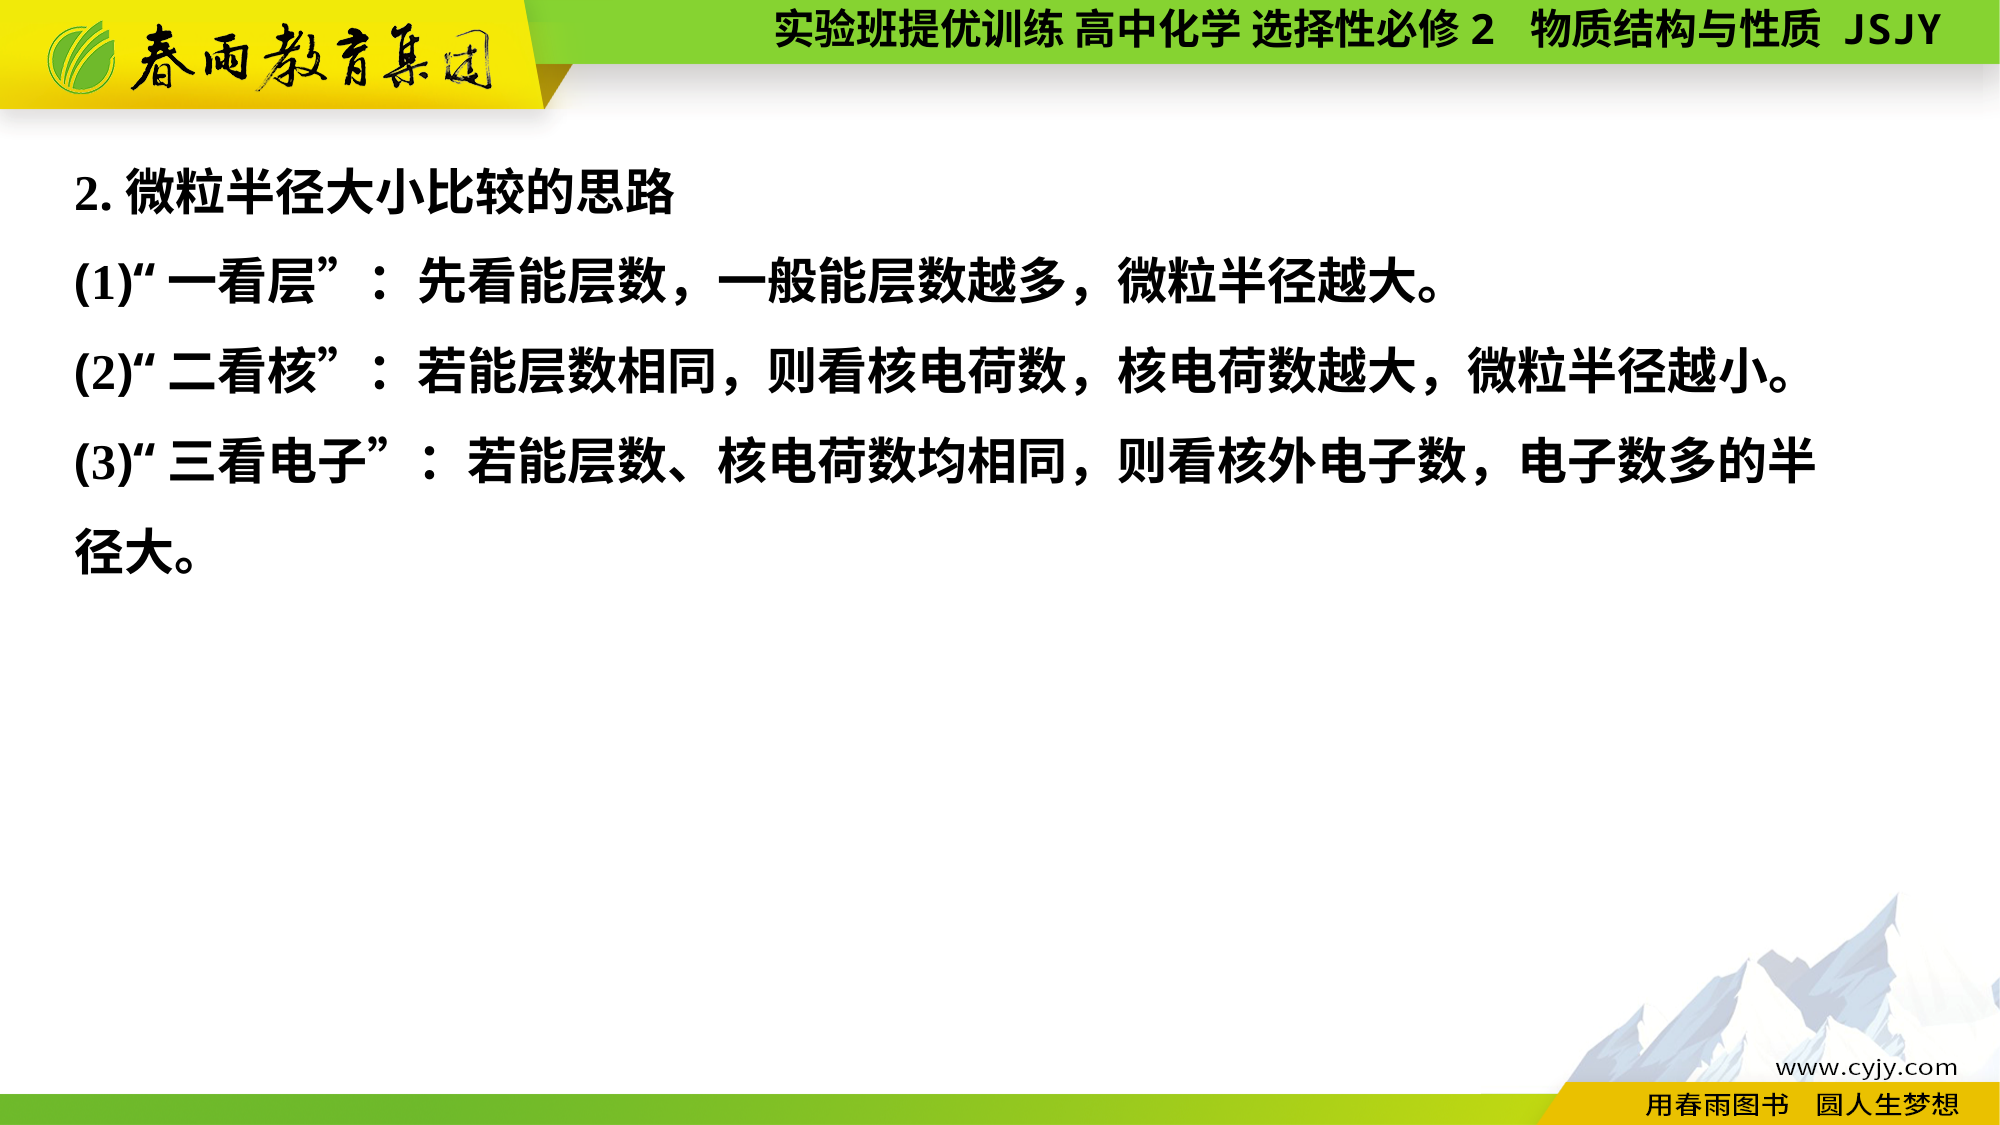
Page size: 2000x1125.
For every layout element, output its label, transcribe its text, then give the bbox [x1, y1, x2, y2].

list 2.微粒半径大小比较的思路 (1)“一看层”：先看能层数，一般能层数越多，微粒半径越大。 (2)“二看核”：若能层数相同，则看核电荷数，核电荷数越大，微粒半径越小。 (3)“三看电子”：若能层数、核电荷数均相同，则看核外电子数，电子数多的半 径大。 [59, 122, 1944, 592]
picture [0, 0, 2000, 1125]
